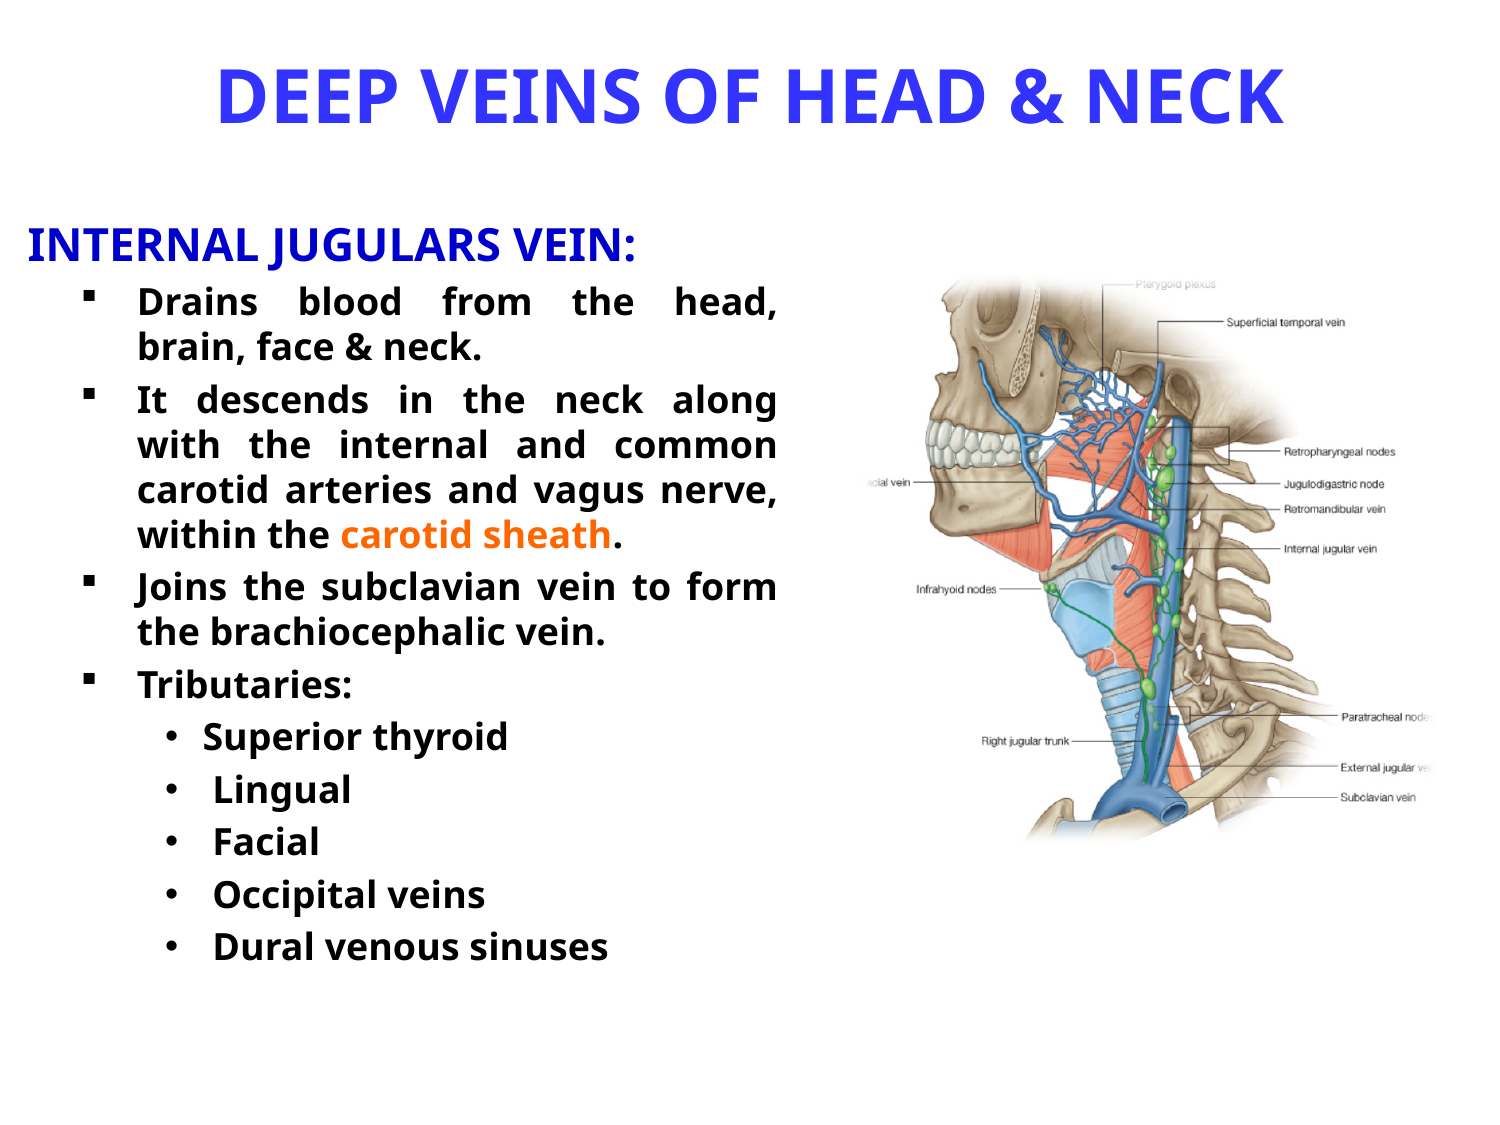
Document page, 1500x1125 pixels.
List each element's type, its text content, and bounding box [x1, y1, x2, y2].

picture [860, 272, 1437, 845]
title DEEP VEINS OF HEAD & NECK [0, 0, 1500, 188]
list INTERNAL JUGULARS VEIN: Drains blood from the head, brain, face & neck. It descends in the neck along with the internal and common carotid arteries and vagus nerve, within the carotid sheath. Joins the subclavian vein to form the brachiocephalic vein. Tributaries: Superior thyroid Lingual Facial Occipital veins Dural venous sinuses [0, 208, 794, 947]
